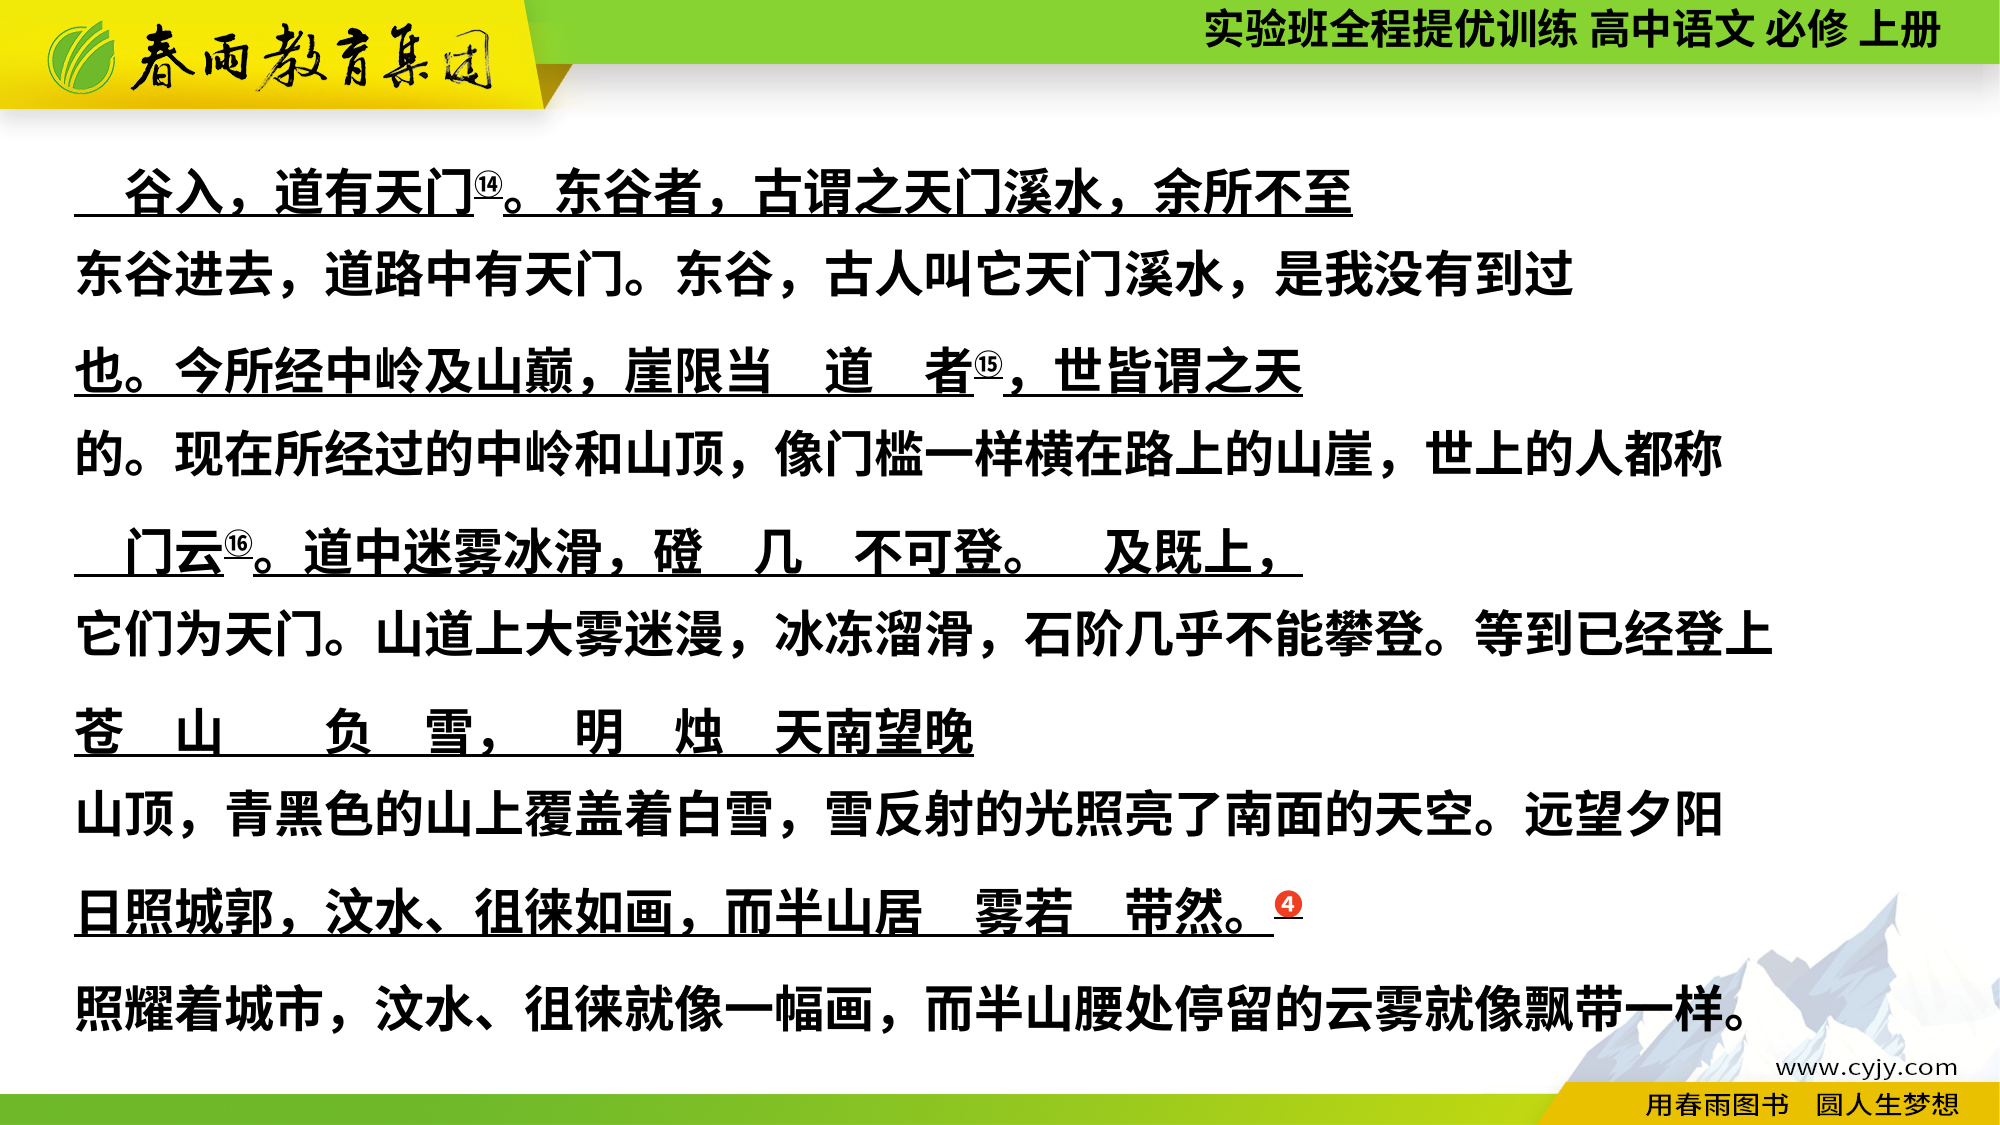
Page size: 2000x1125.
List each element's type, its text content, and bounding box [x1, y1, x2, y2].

text_box 东谷进去，道路中有天门。东谷，古人叫它天门溪水，是我没有到过 的。现在所经过的中岭和山顶，像门槛一样横在路上的山崖，世上的人都称 它们为天门。山道上大雾迷漫，冰冻溜滑，石阶几乎不能攀登。等到已经登上 山顶，青黑色的山上覆盖着白雪，雪反射的光照亮了南面的天空。远望夕阳 照耀着城市，汶水、徂徕就像一幅画，而半山腰处停留的云雾就像飘带一样。 [59, 204, 1944, 1045]
picture [0, 0, 2000, 1125]
